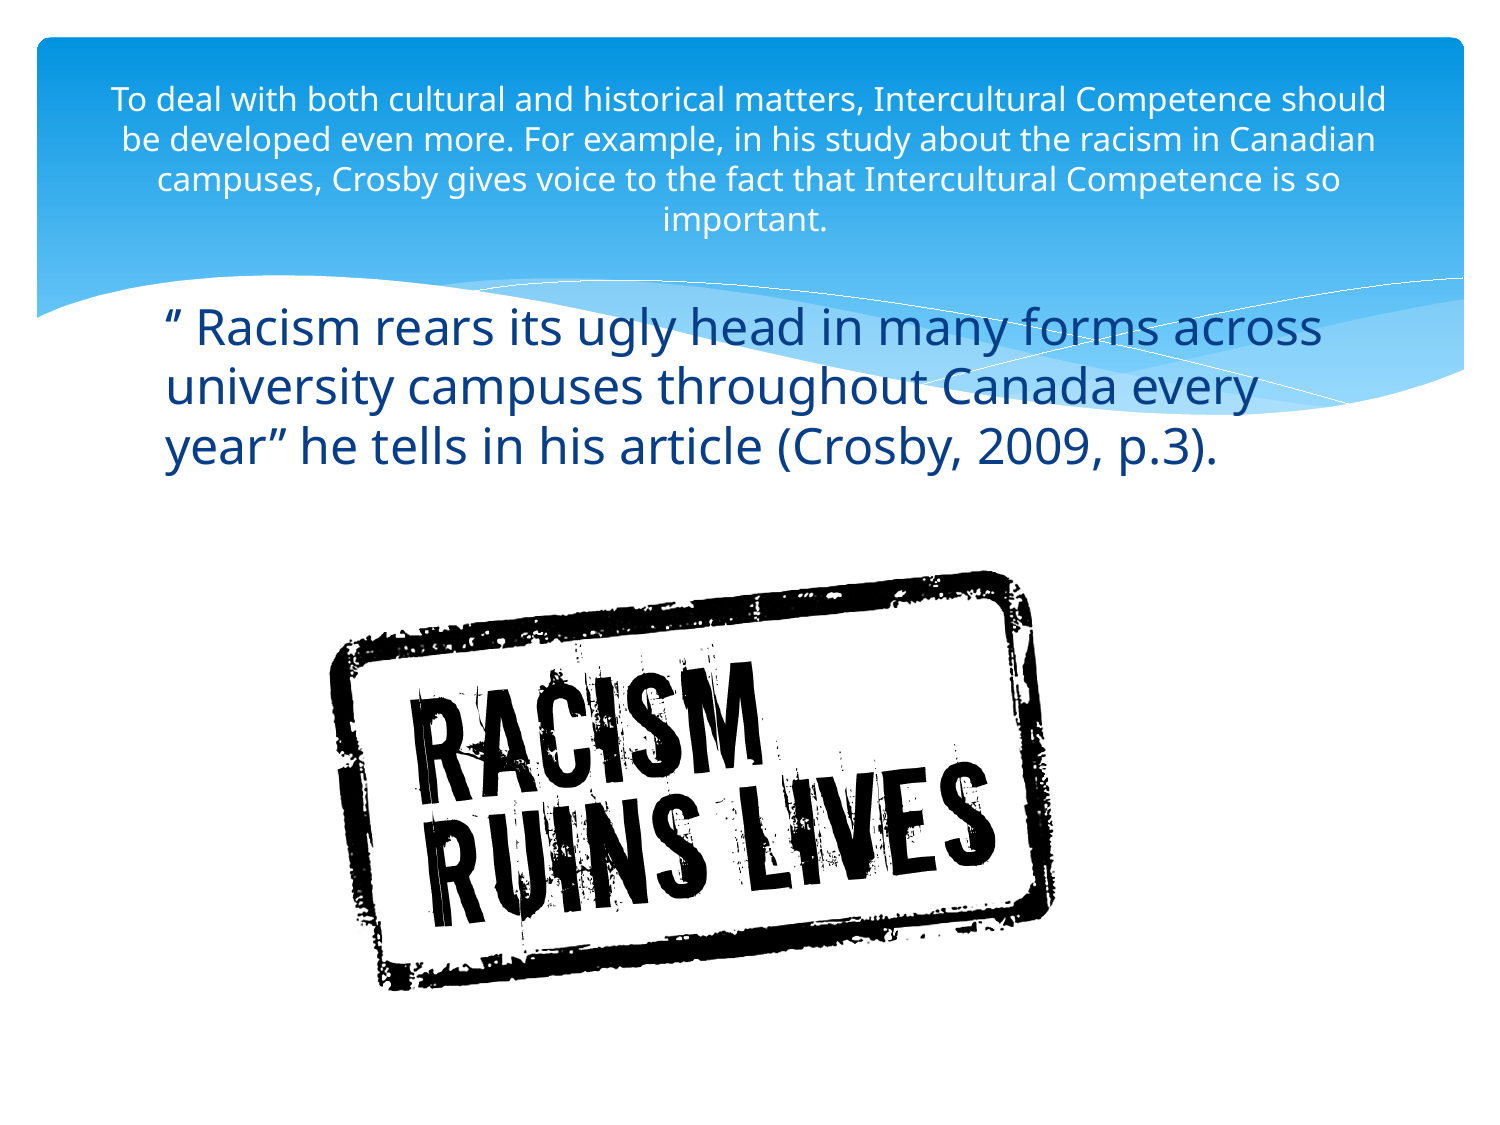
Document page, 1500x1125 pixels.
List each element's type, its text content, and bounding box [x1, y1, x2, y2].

picture [312, 537, 1088, 1043]
list ‘’ Racism rears its ugly head in many forms across university campuses throughout Canada every year’’ he tells in his article (Crosby, 2009, p.3). [150, 287, 1366, 854]
title To deal with both cultural and historical matters, Intercultural Competence should be developed even more. For example, in his study about the racism in Canadian campuses, Crosby gives voice to the fact that Intercultural Competence is so important. [75, 55, 1425, 261]
